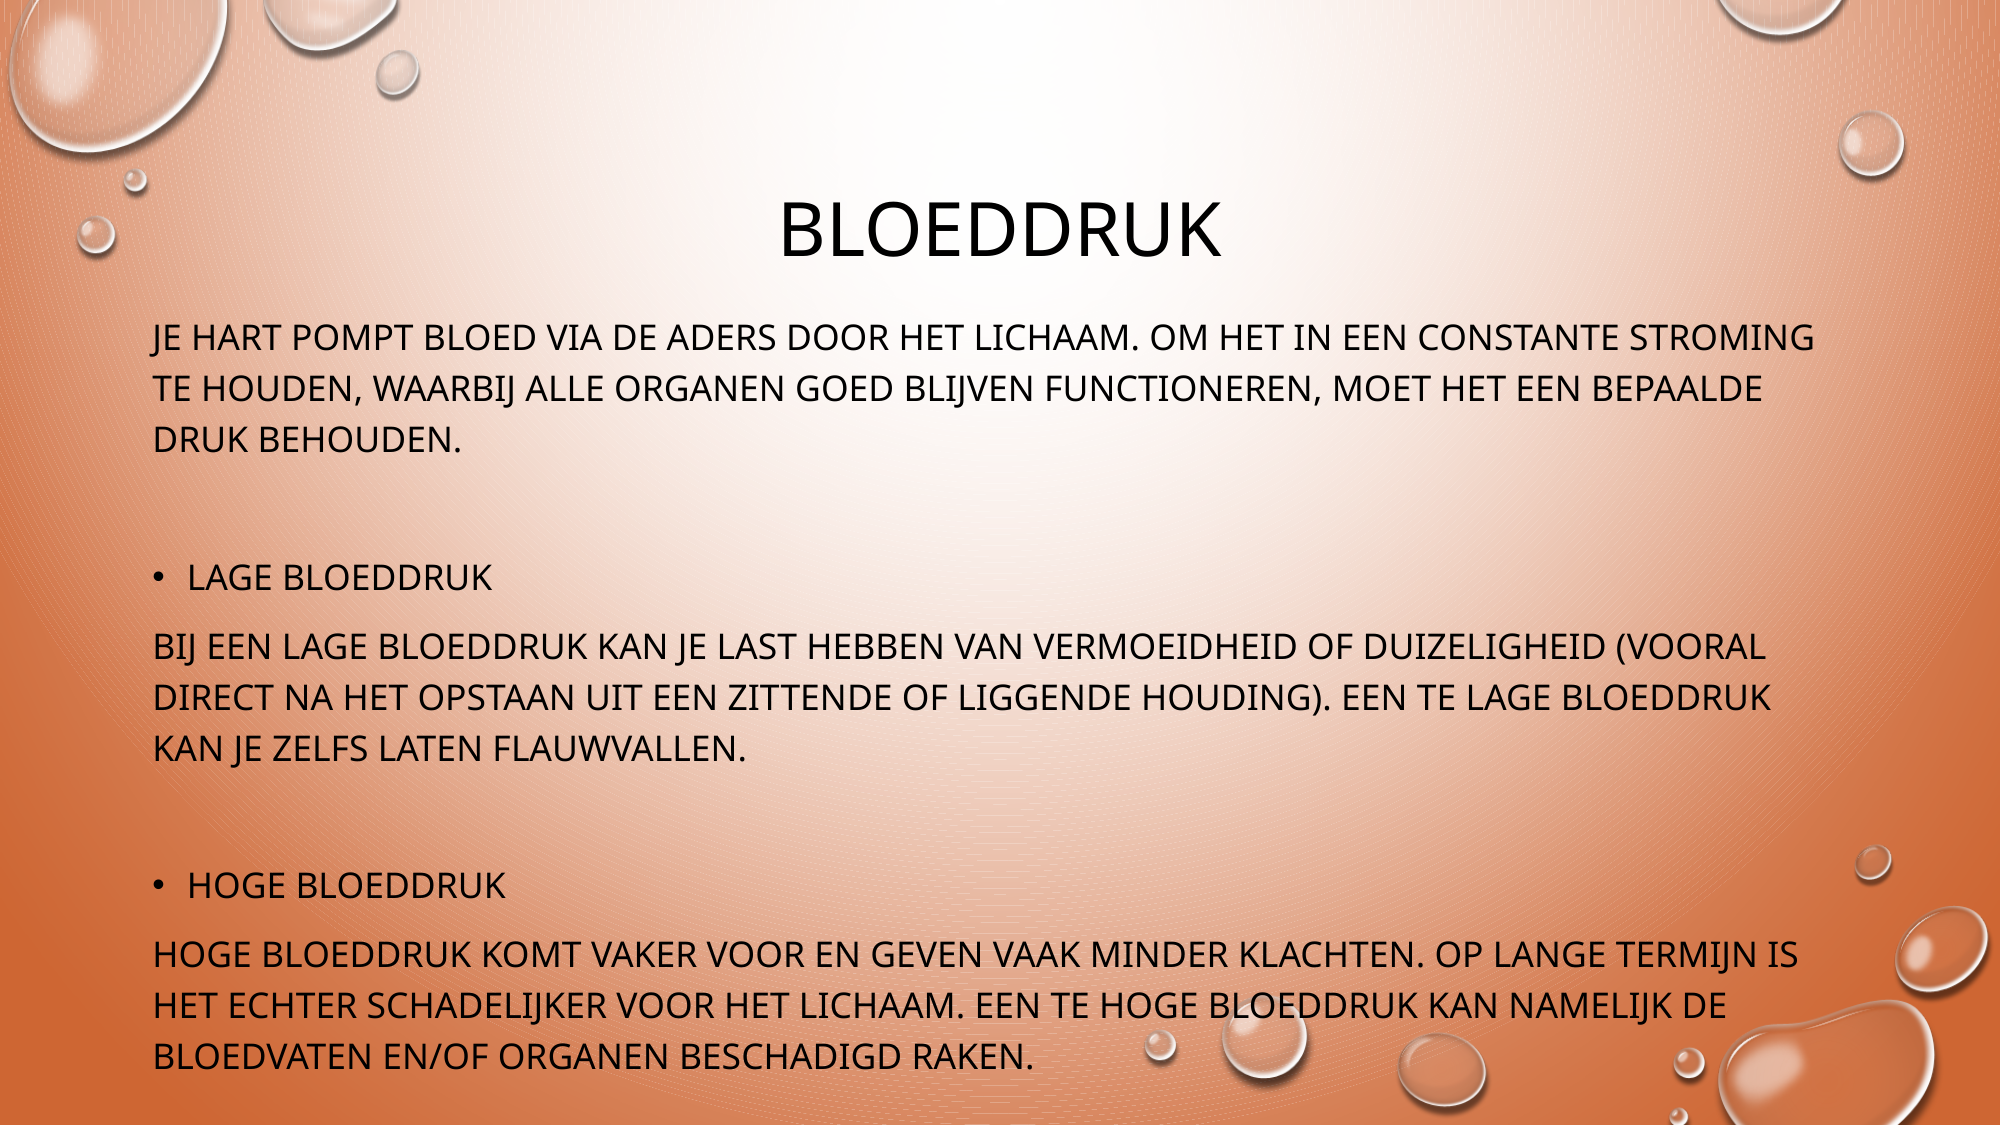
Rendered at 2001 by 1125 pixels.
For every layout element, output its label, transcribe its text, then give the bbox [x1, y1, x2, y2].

picture [0, 0, 2000, 1125]
list Je hart pompt bloed via de aders door het lichaam. Om het in een constante stroming te houden, waarbij alle organen goed blijven functioneren, moet het een bepaalde druk behouden. Lage bloeddruk Bij een lage bloeddruk kan je last hebben van vermoeidheid of duizeligheid (vooral direct na het opstaan uit een zittende of liggende houding). Een te lage bloeddruk kan je zelfs laten flauwvallen. Hoge bloeddruk Hoge bloeddruk komt vaker voor en geven vaak minder klachten. Op lange termijn is het echter schadelijker voor het lichaam. Een te hoge bloeddruk kan namelijk de bloedvaten en/of organen beschadigd raken. [137, 299, 1863, 1090]
title Bloeddruk [149, 101, 1851, 299]
